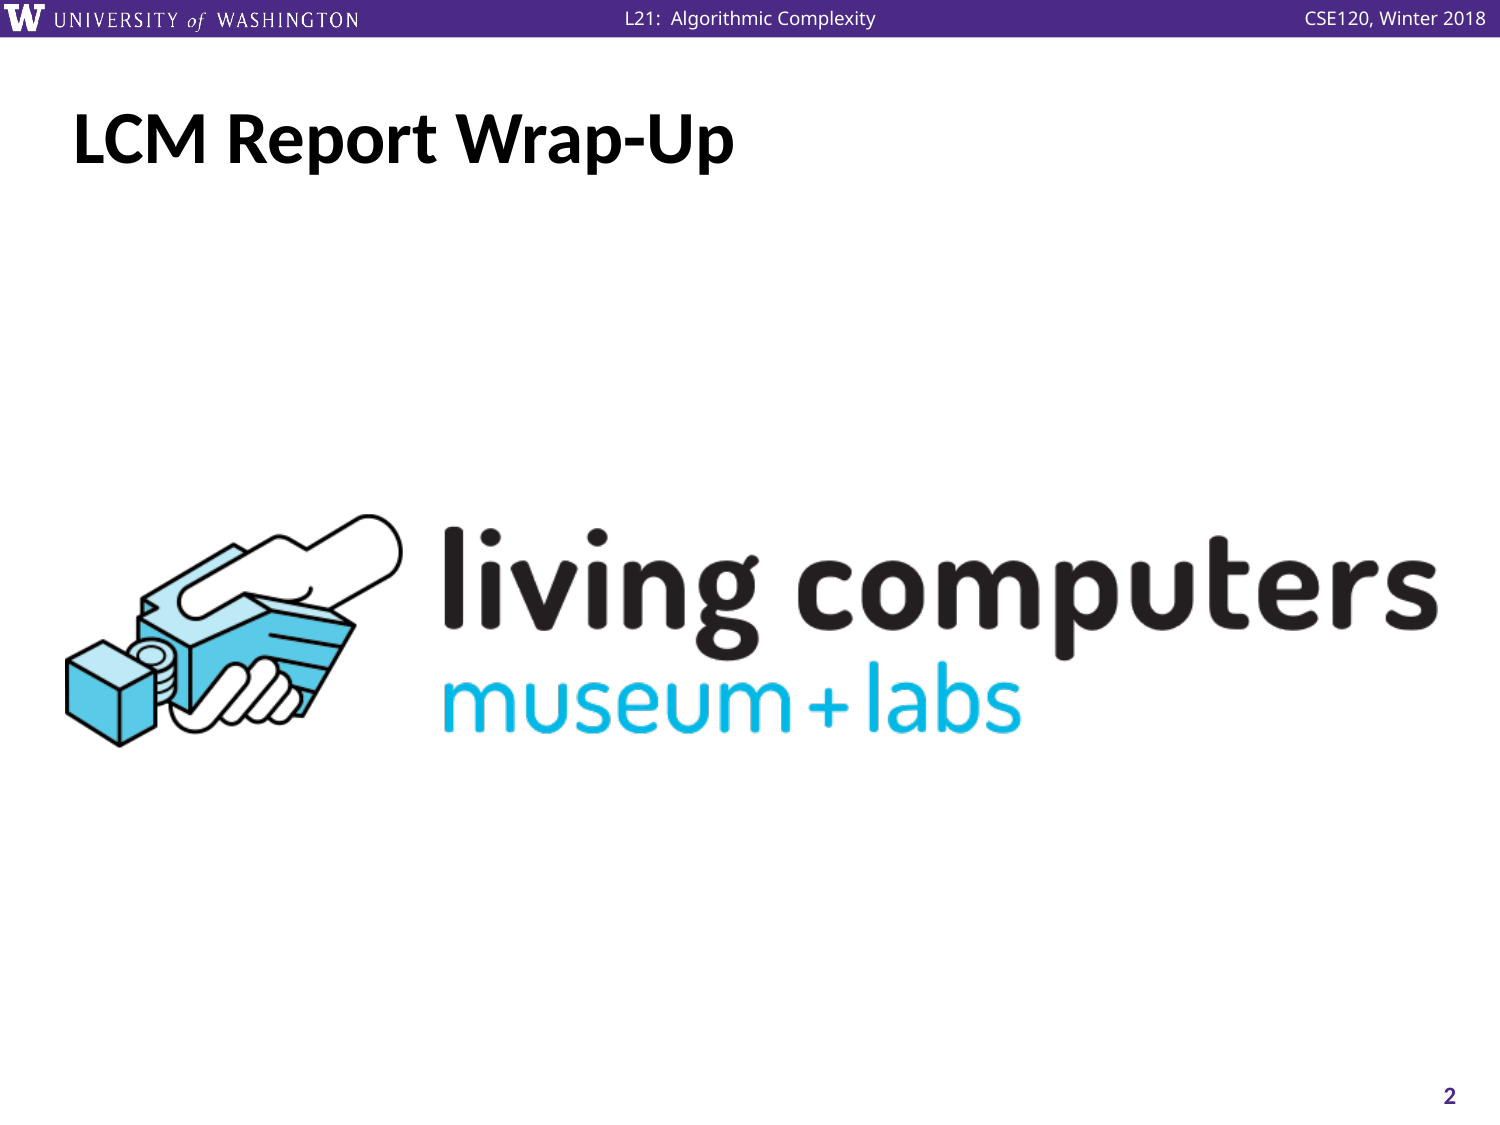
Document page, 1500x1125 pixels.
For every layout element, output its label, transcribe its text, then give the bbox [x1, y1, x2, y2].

slide_number 2 [1400, 1065, 1500, 1125]
picture [4, 4, 358, 32]
title LCM Report Wrap-Up [58, 71, 1438, 197]
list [64, 513, 1438, 750]
